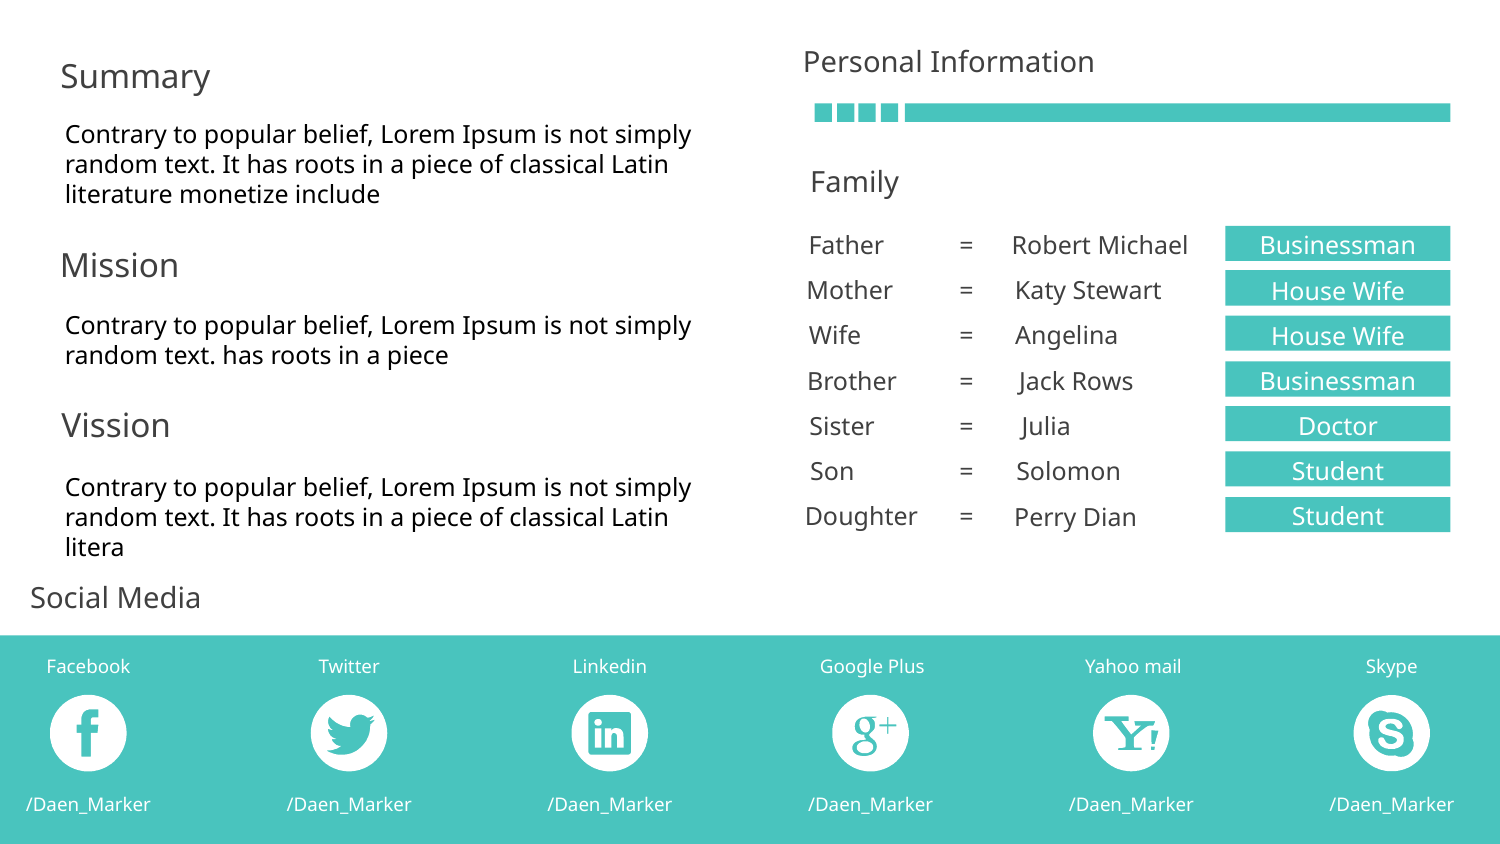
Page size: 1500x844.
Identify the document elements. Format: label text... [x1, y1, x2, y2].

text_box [49, 236, 726, 378]
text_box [49, 396, 726, 541]
text_box [0, 635, 1500, 844]
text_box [796, 221, 1451, 540]
text_box Family [795, 156, 914, 207]
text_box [814, 103, 1451, 123]
text_box Personal Information [788, 36, 1111, 87]
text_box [49, 47, 726, 218]
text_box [14, 646, 1466, 824]
text_box Social Media [15, 571, 217, 622]
